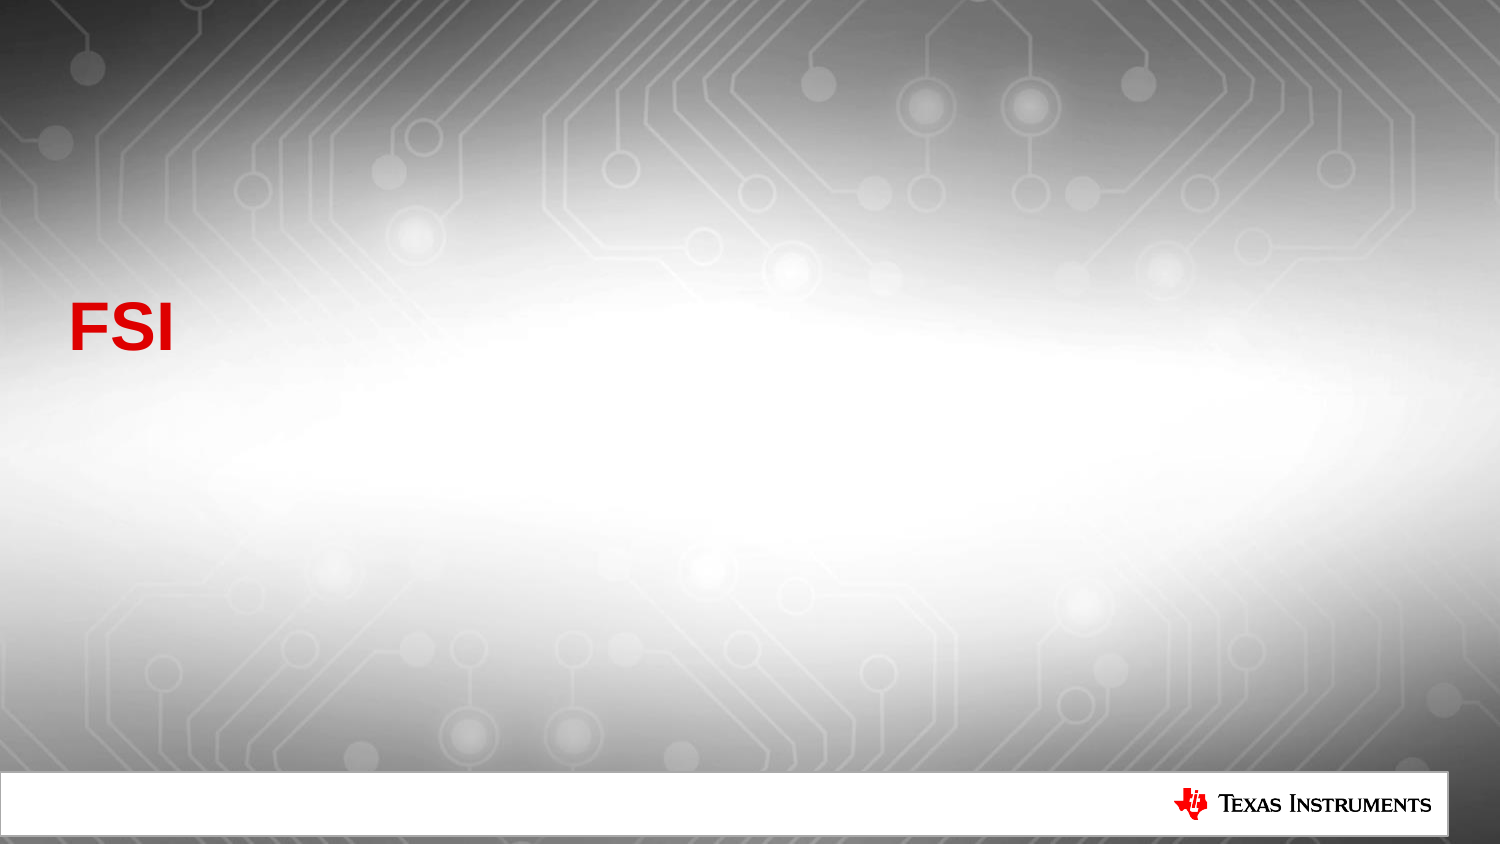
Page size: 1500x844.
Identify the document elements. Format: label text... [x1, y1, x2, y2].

picture [0, 0, 1500, 844]
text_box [0, 771, 1449, 837]
title FSI [56, 238, 1444, 421]
